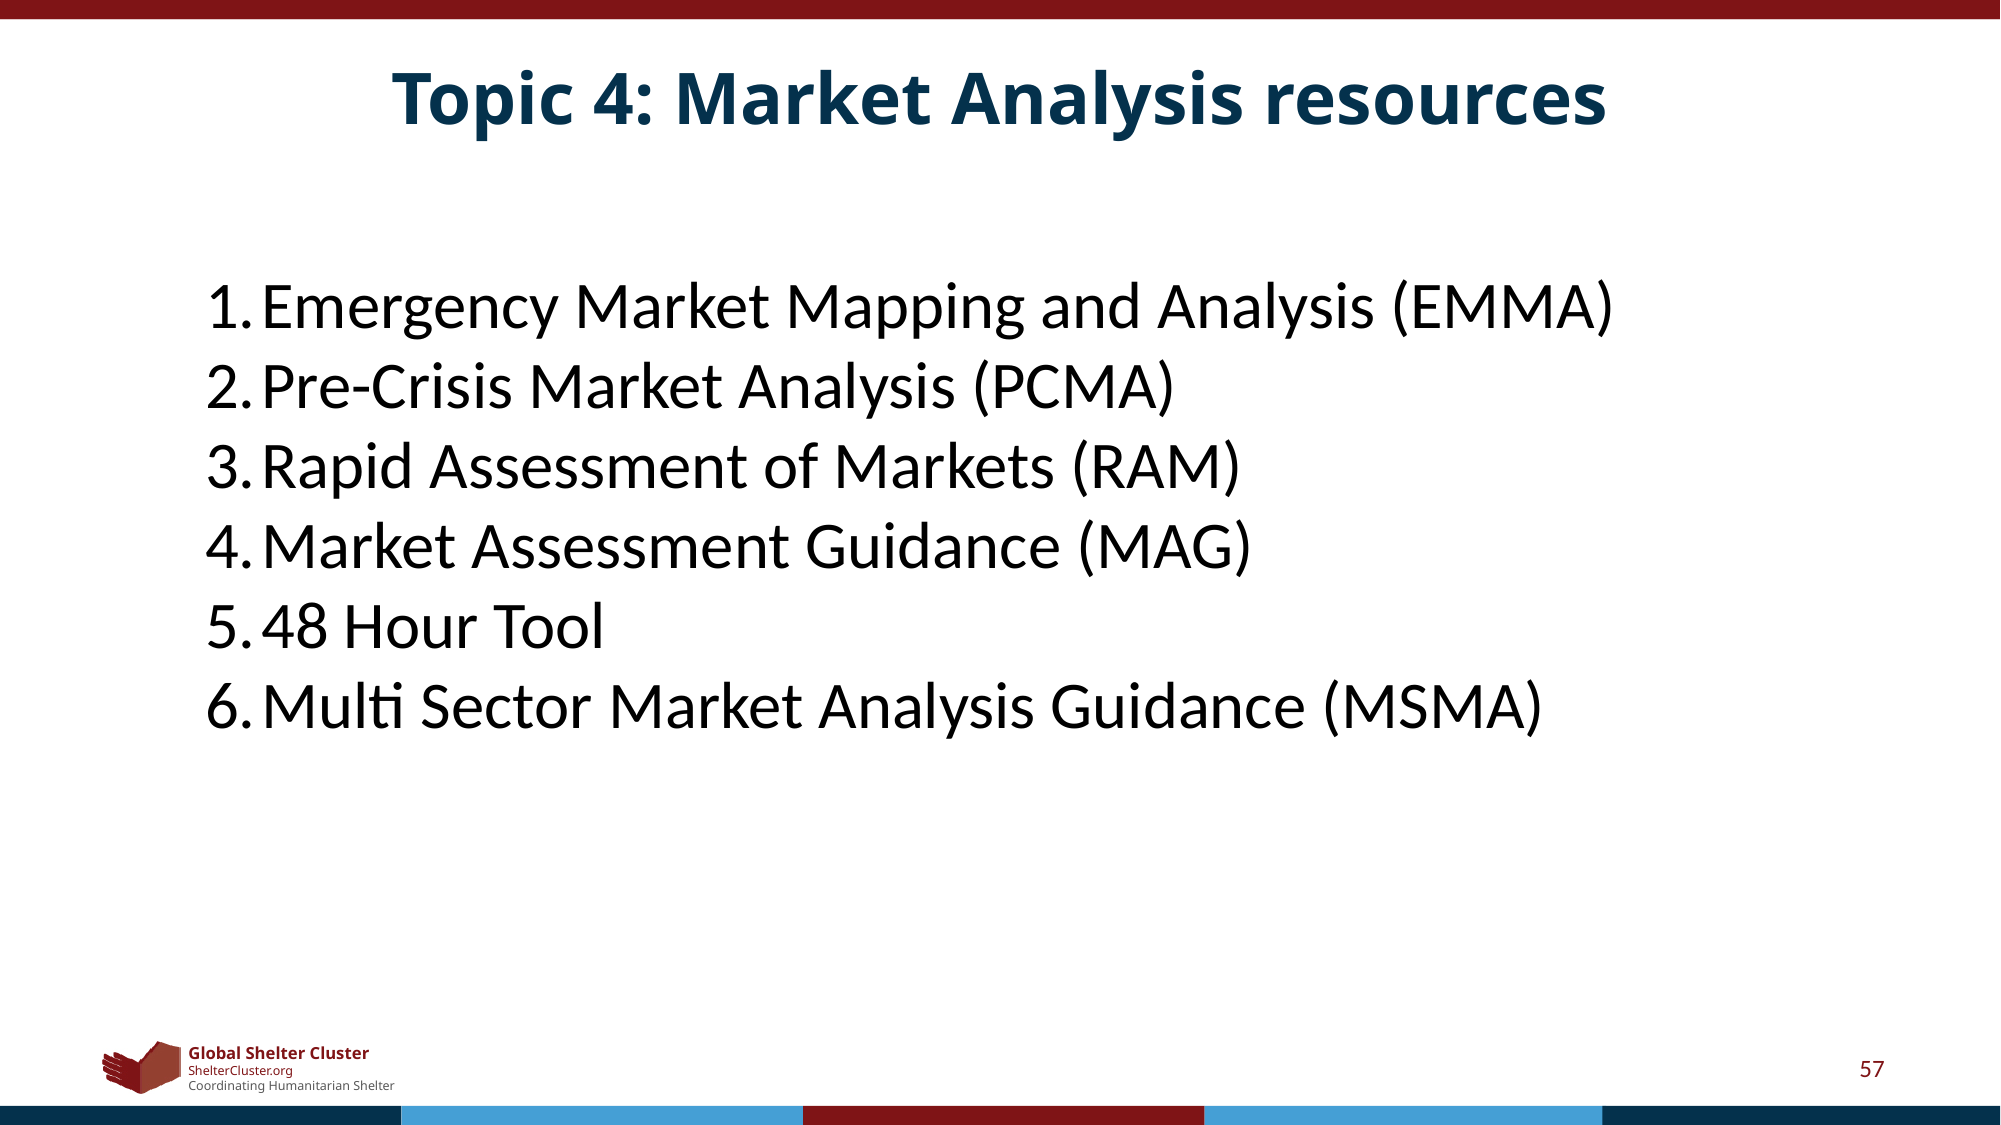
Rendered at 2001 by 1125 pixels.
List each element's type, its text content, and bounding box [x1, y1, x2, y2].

slide_number 57 [1433, 1037, 1900, 1098]
picture [102, 1041, 181, 1094]
text_box Emergency Market Mapping and Analysis (EMMA) Pre-Crisis Market Analysis (PCMA) Rapid Assessment of Markets (RAM) Market Assessment Guidance (MAG) 48 Hour Tool Multi Sector Market Analysis Guidance (MSMA) [190, 254, 1726, 749]
title Topic 4: Market Analysis resources [99, 45, 1900, 233]
